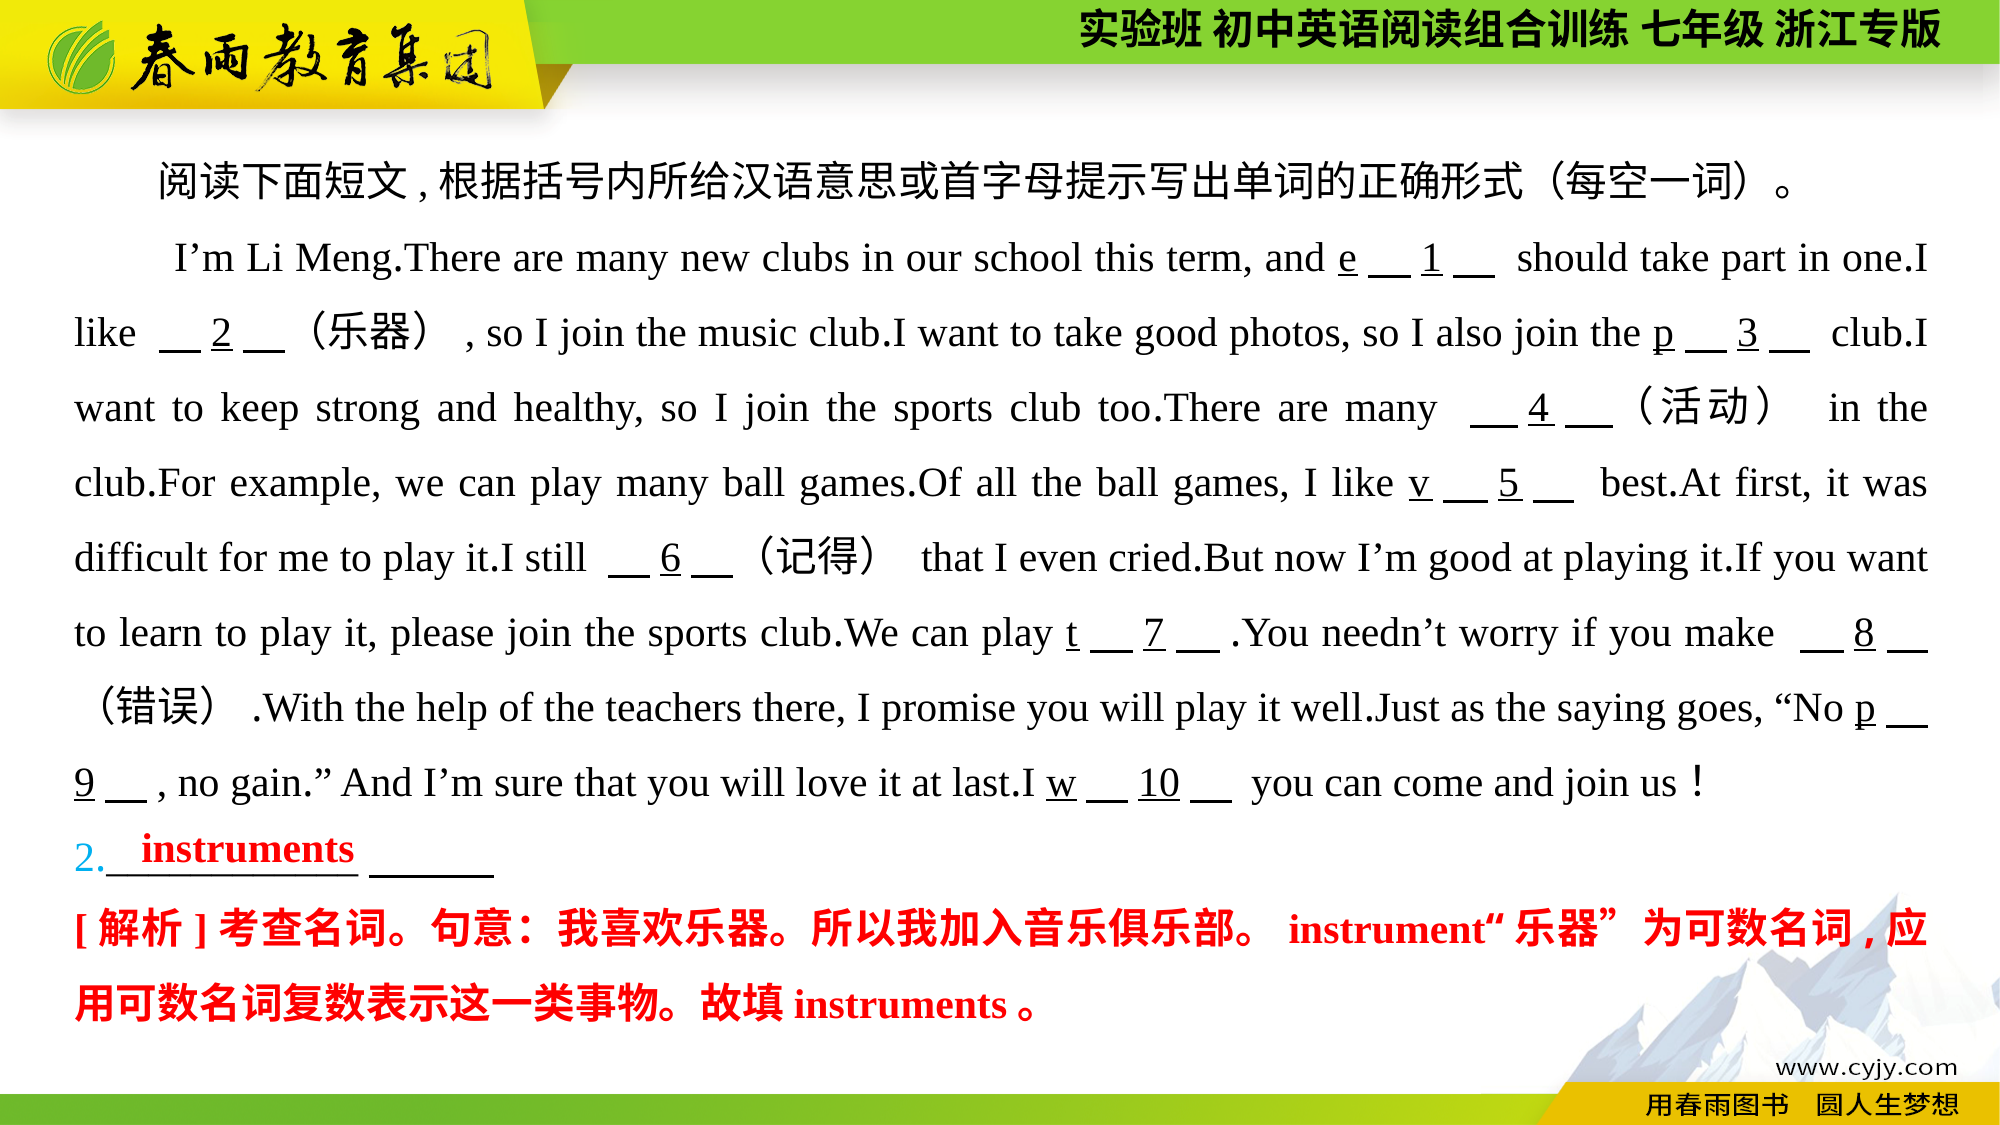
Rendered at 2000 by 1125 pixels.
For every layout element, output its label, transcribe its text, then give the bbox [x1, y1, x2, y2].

picture [0, 0, 2000, 1125]
list 阅读下面短文,根据括号内所给汉语意思或首字母提示写出单词的正确形式（每空一词）。 I’m Li Meng.There are many new clubs in our school this term, and e 1 should take part in one.I like 2 （乐器）, so I join the music club.I want to take good photos, so I also join the p 3 club.I want to keep strong and healthy, so I join the sports club too.There are many 4 （活动） in the club.For example, we can play many ball games.Of all the ball games, I like v 5 best.At first, it was difficult for me to play it.I still 6 （记得） that I even cried.But now I’m good at playing it.If you want to learn to play it, please join the sports club.We can play t 7 .You needn’t worry if you make 8 （错误）.With the help of the teachers there, I promise you will play it well.Just as the saying goes, “No p 9 , no gain.” And I’m sure that you will love it at last.I w 10 you can come and join us！ 2.____________ [59, 122, 1944, 869]
text_box [解析]考查名词。句意：我喜欢乐器。所以我加入音乐俱乐部。instrument“乐器”为可数名词,应用可数名词复数表示这一类事物。故填instruments。 [59, 869, 1944, 1035]
text_box instruments [126, 813, 370, 869]
